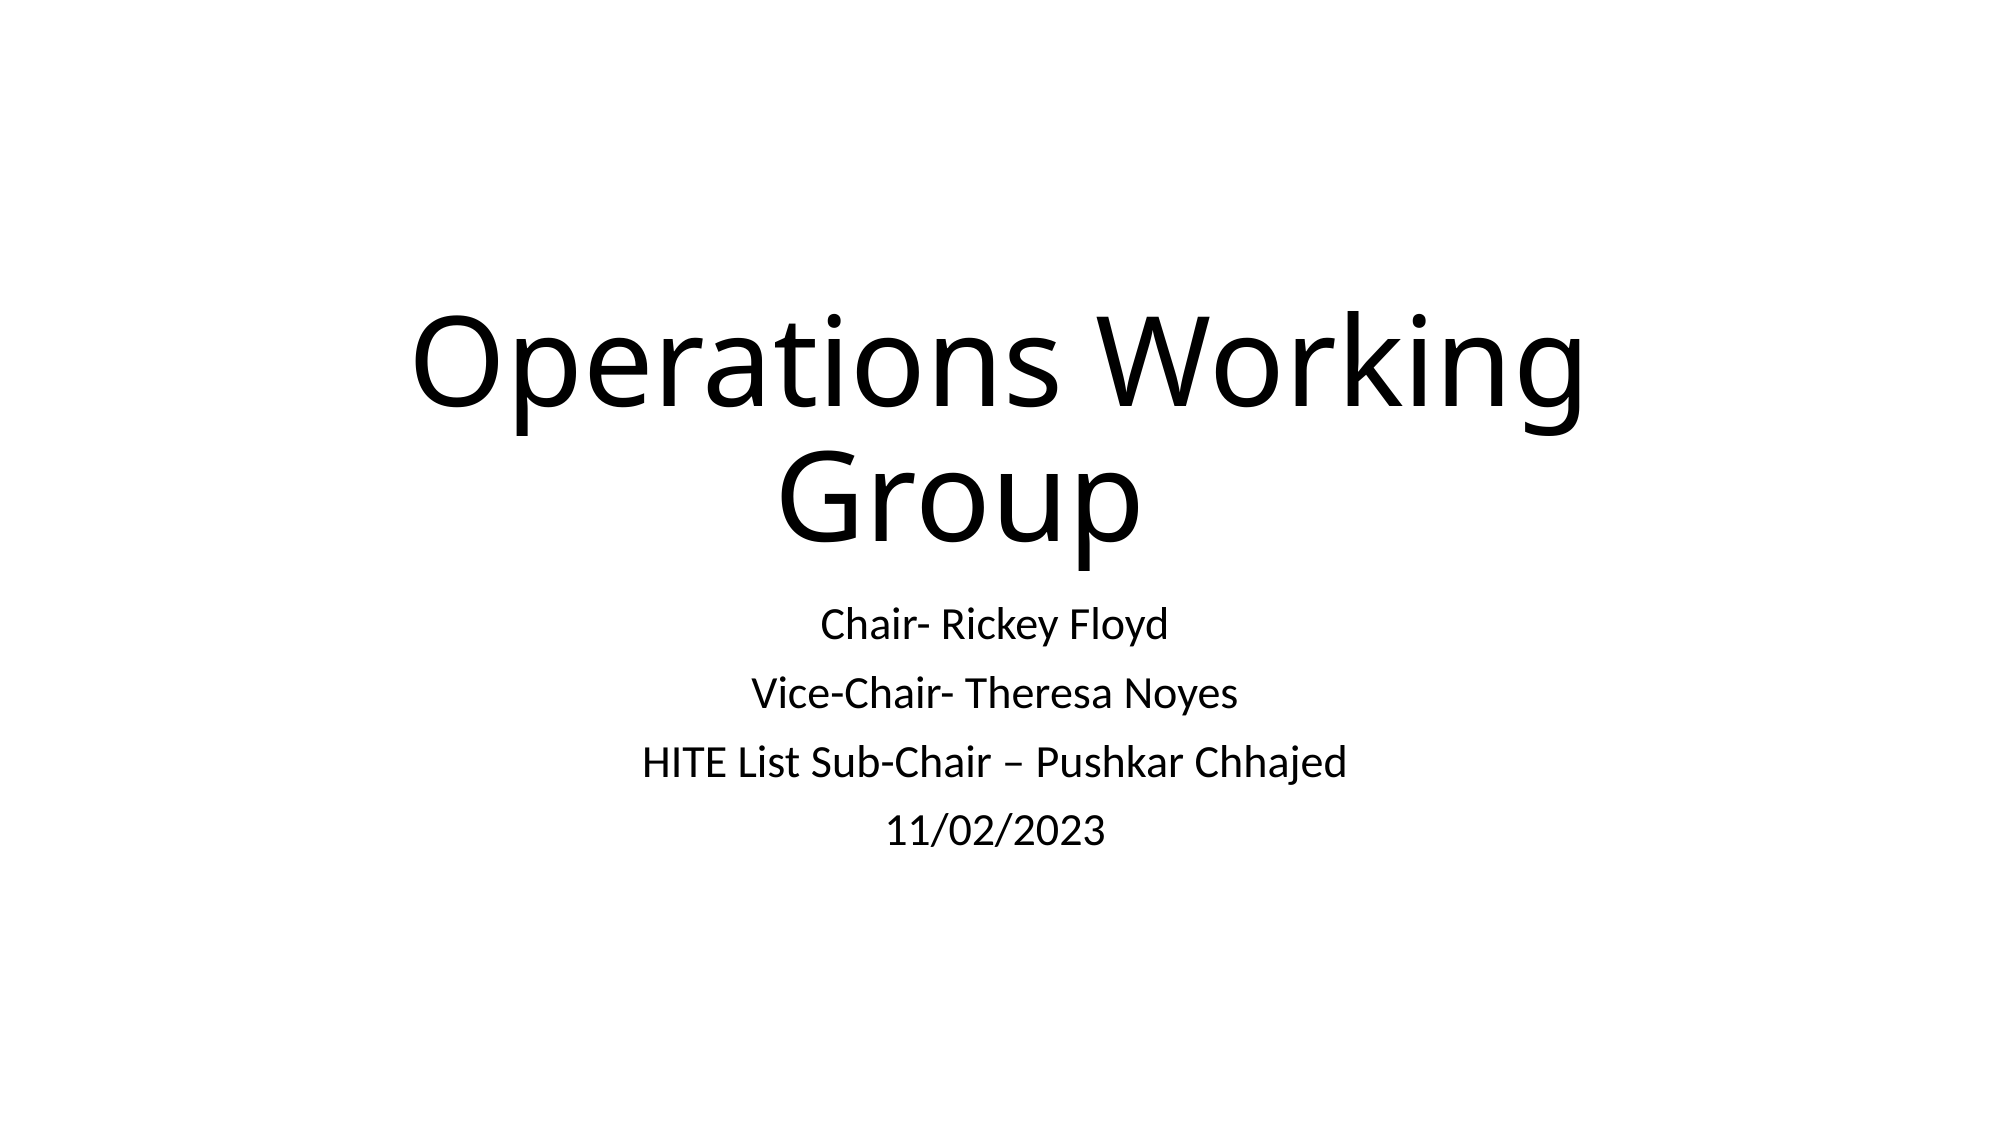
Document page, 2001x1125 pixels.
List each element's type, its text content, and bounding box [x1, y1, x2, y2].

title Operations Working Group [249, 184, 1750, 576]
subtitle Chair- Rickey Floyd Vice-Chair- Theresa Noyes HITE List Sub-Chair – Pushkar Chhajed 11/02/2023 [245, 592, 1746, 865]
